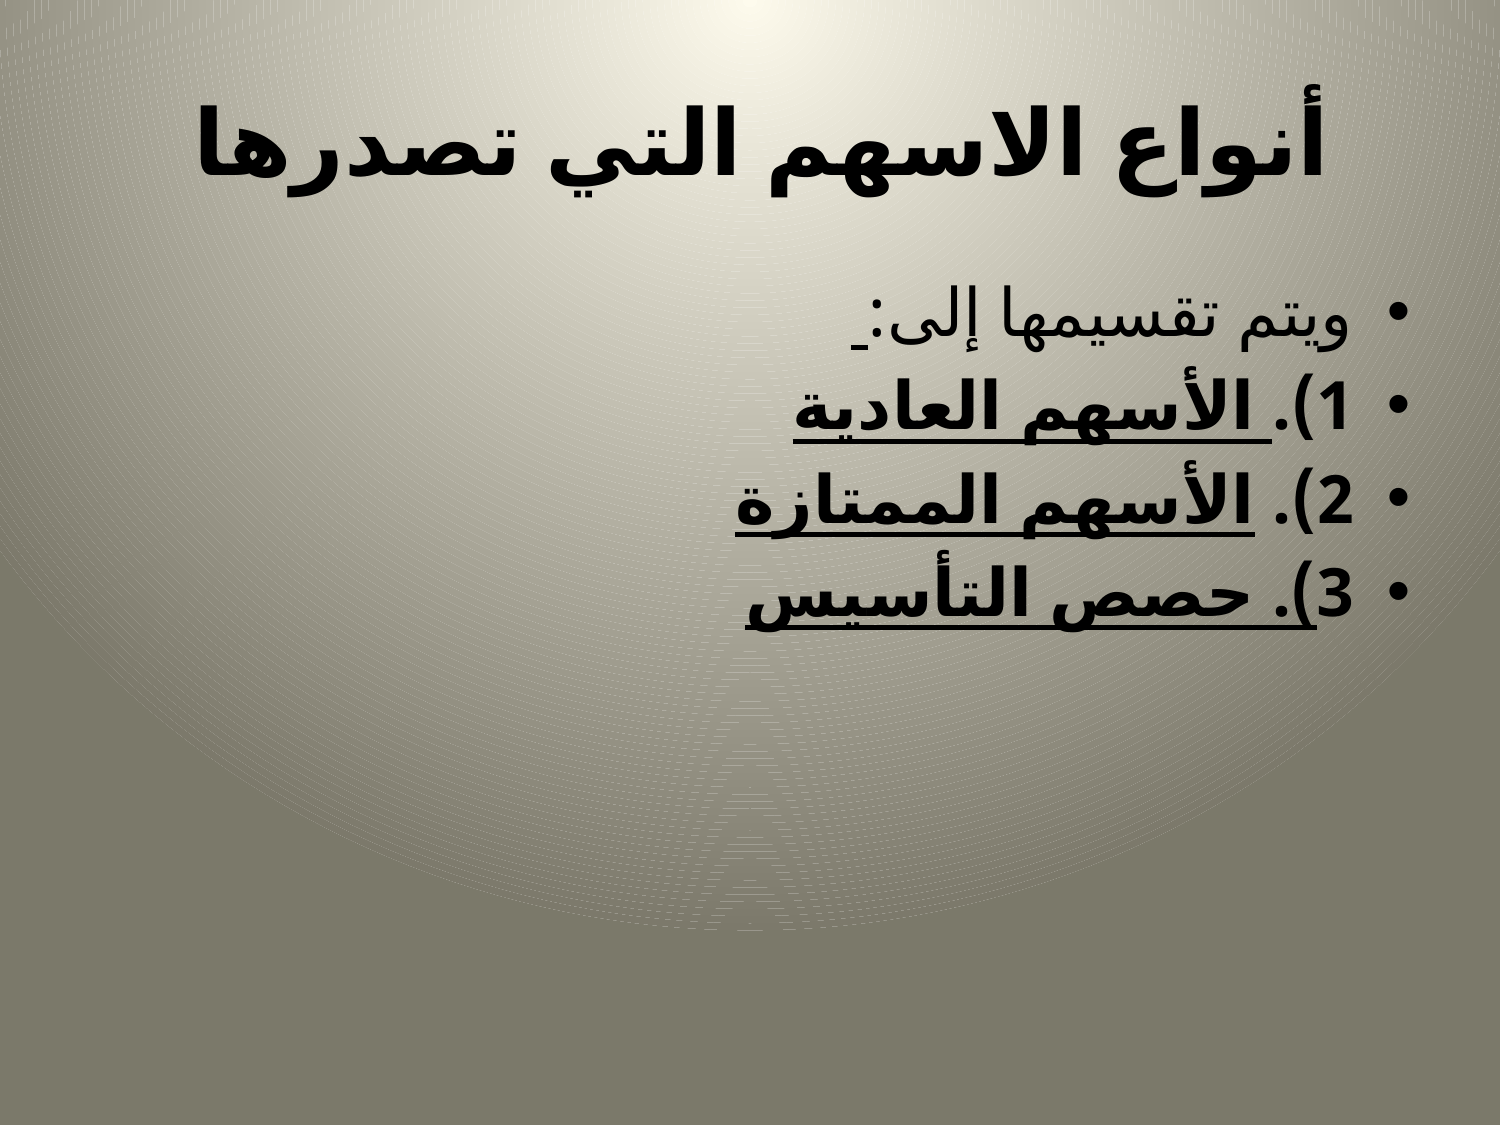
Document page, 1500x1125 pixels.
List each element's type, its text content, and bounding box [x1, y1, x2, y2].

list ويتم تقسيمها إلى: 1). الأسهم العادية 2). الأسهم الممتازة 3). حصص التأسيس [75, 262, 1425, 1005]
title أنواع الاسهم التي تصدرها [75, 45, 1425, 233]
